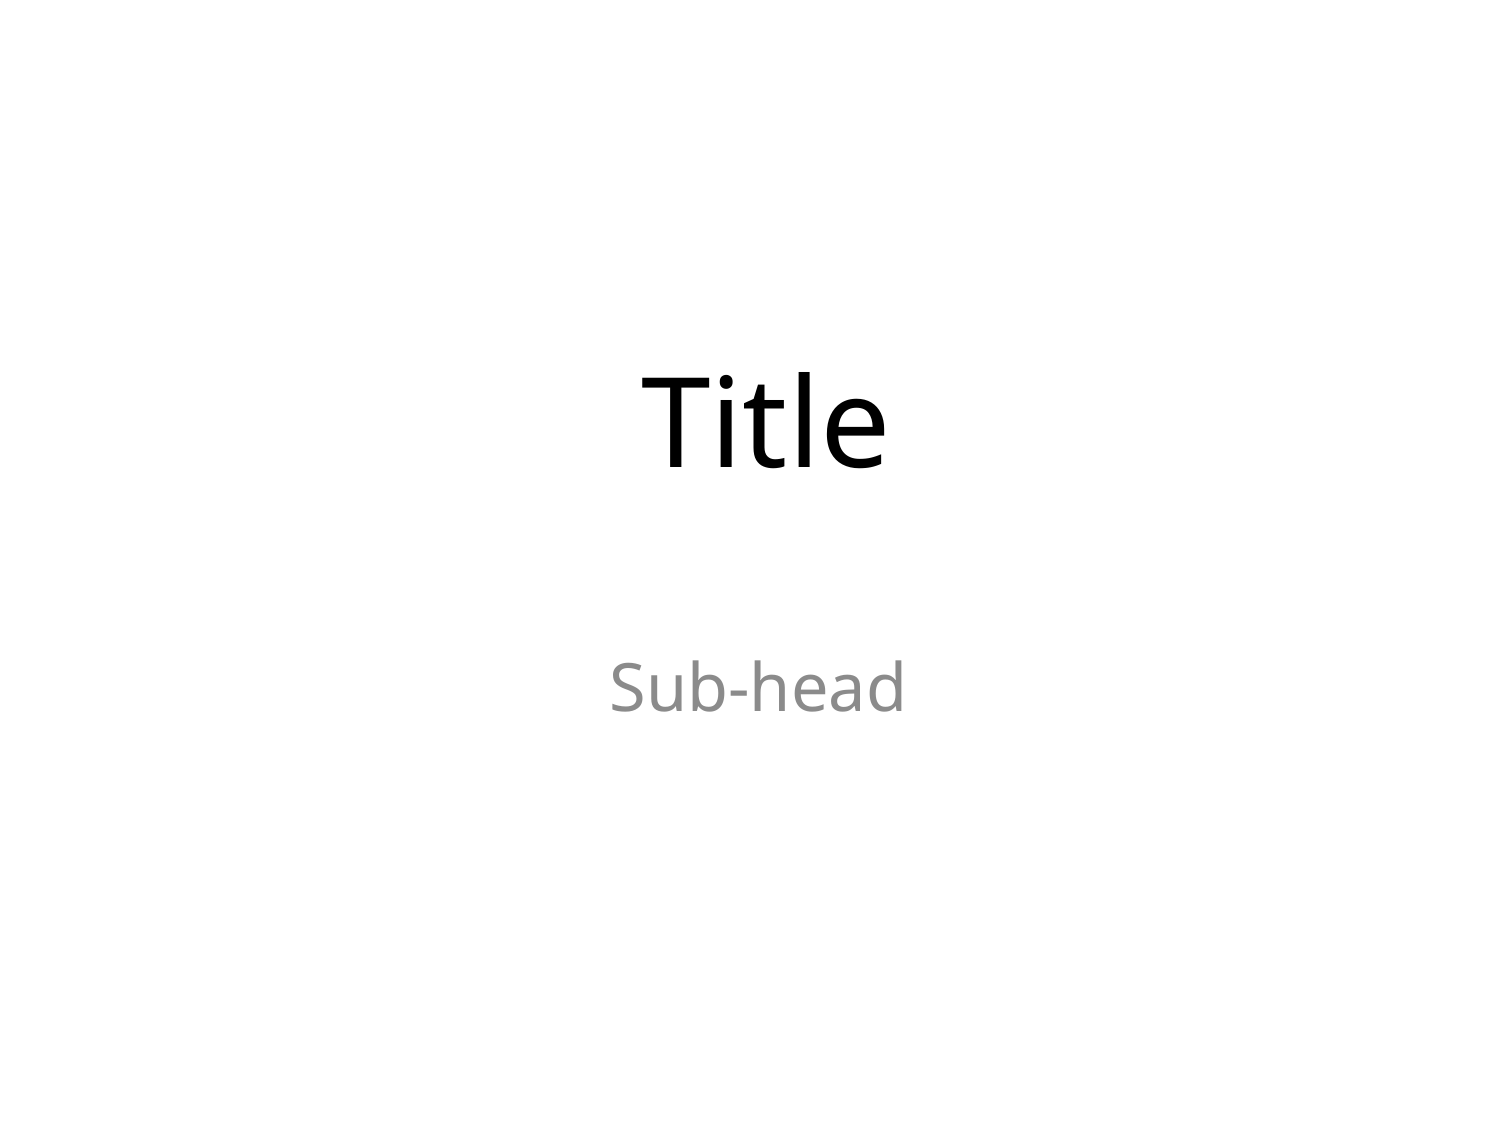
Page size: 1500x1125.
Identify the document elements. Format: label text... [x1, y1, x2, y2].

subtitle Sub-head [225, 637, 1275, 925]
title Title [112, 243, 1388, 591]
